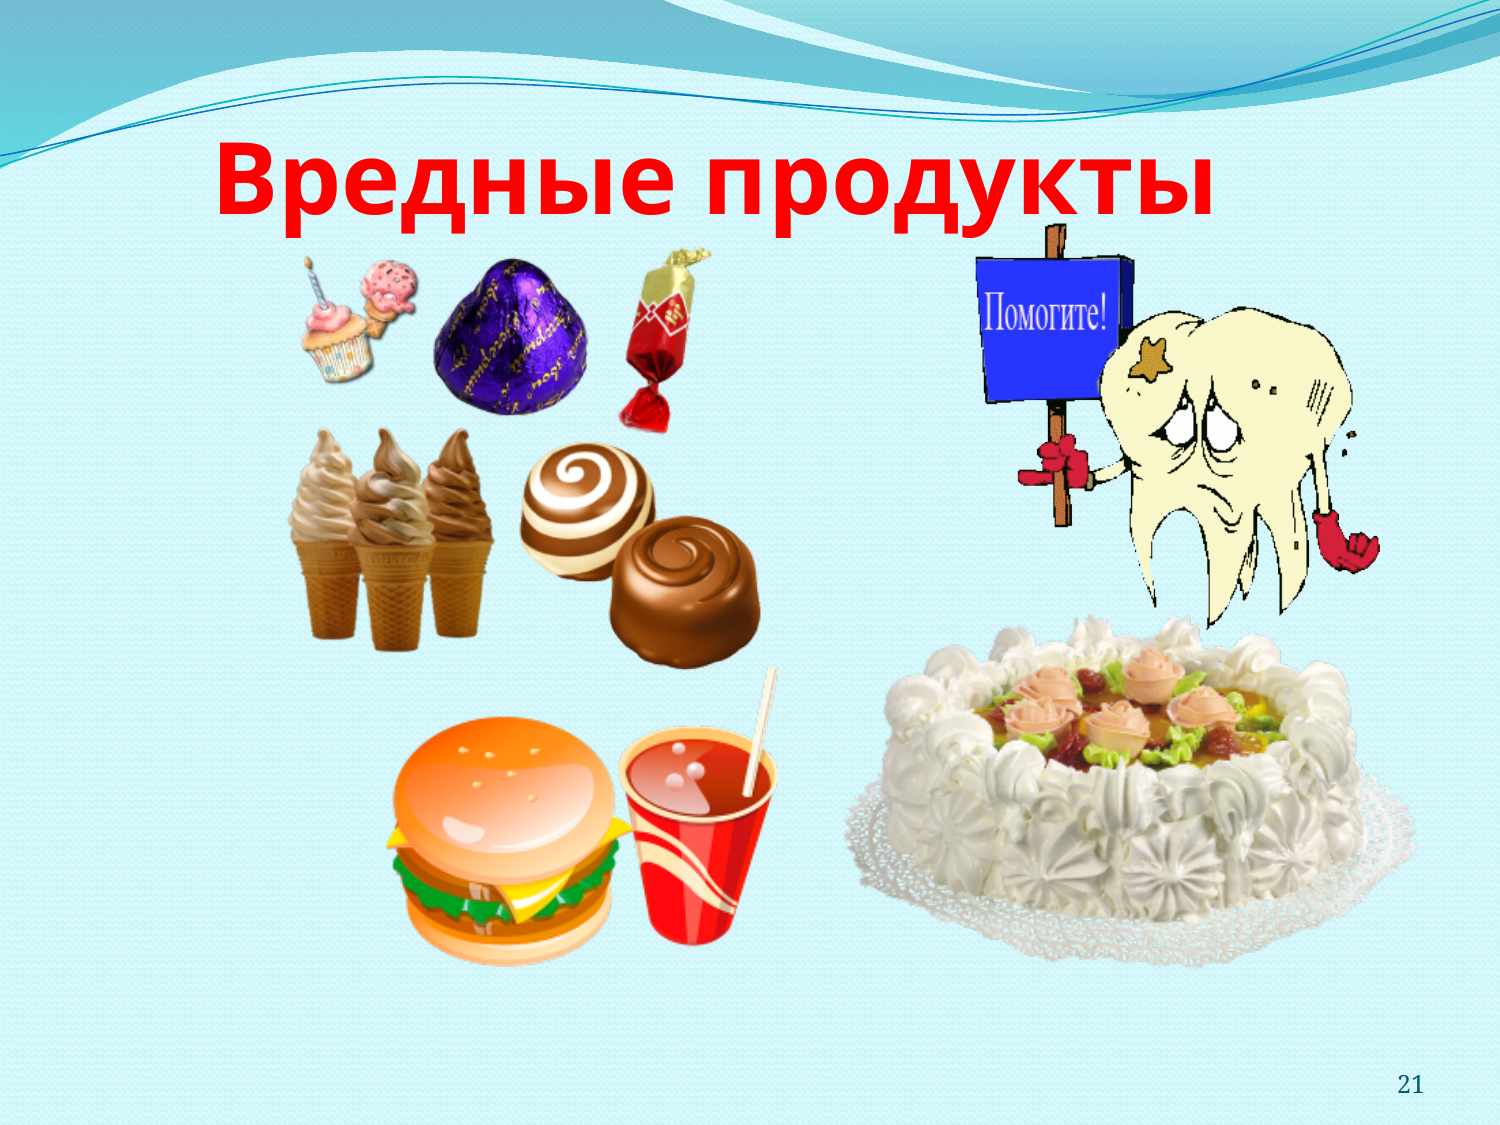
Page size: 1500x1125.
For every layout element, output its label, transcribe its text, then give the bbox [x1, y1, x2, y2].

title Вредные продукты [210, 46, 1500, 235]
picture [269, 234, 779, 968]
picture [902, 175, 1447, 649]
slide_number 21 [1299, 1042, 1425, 1103]
picture [843, 609, 1419, 970]
